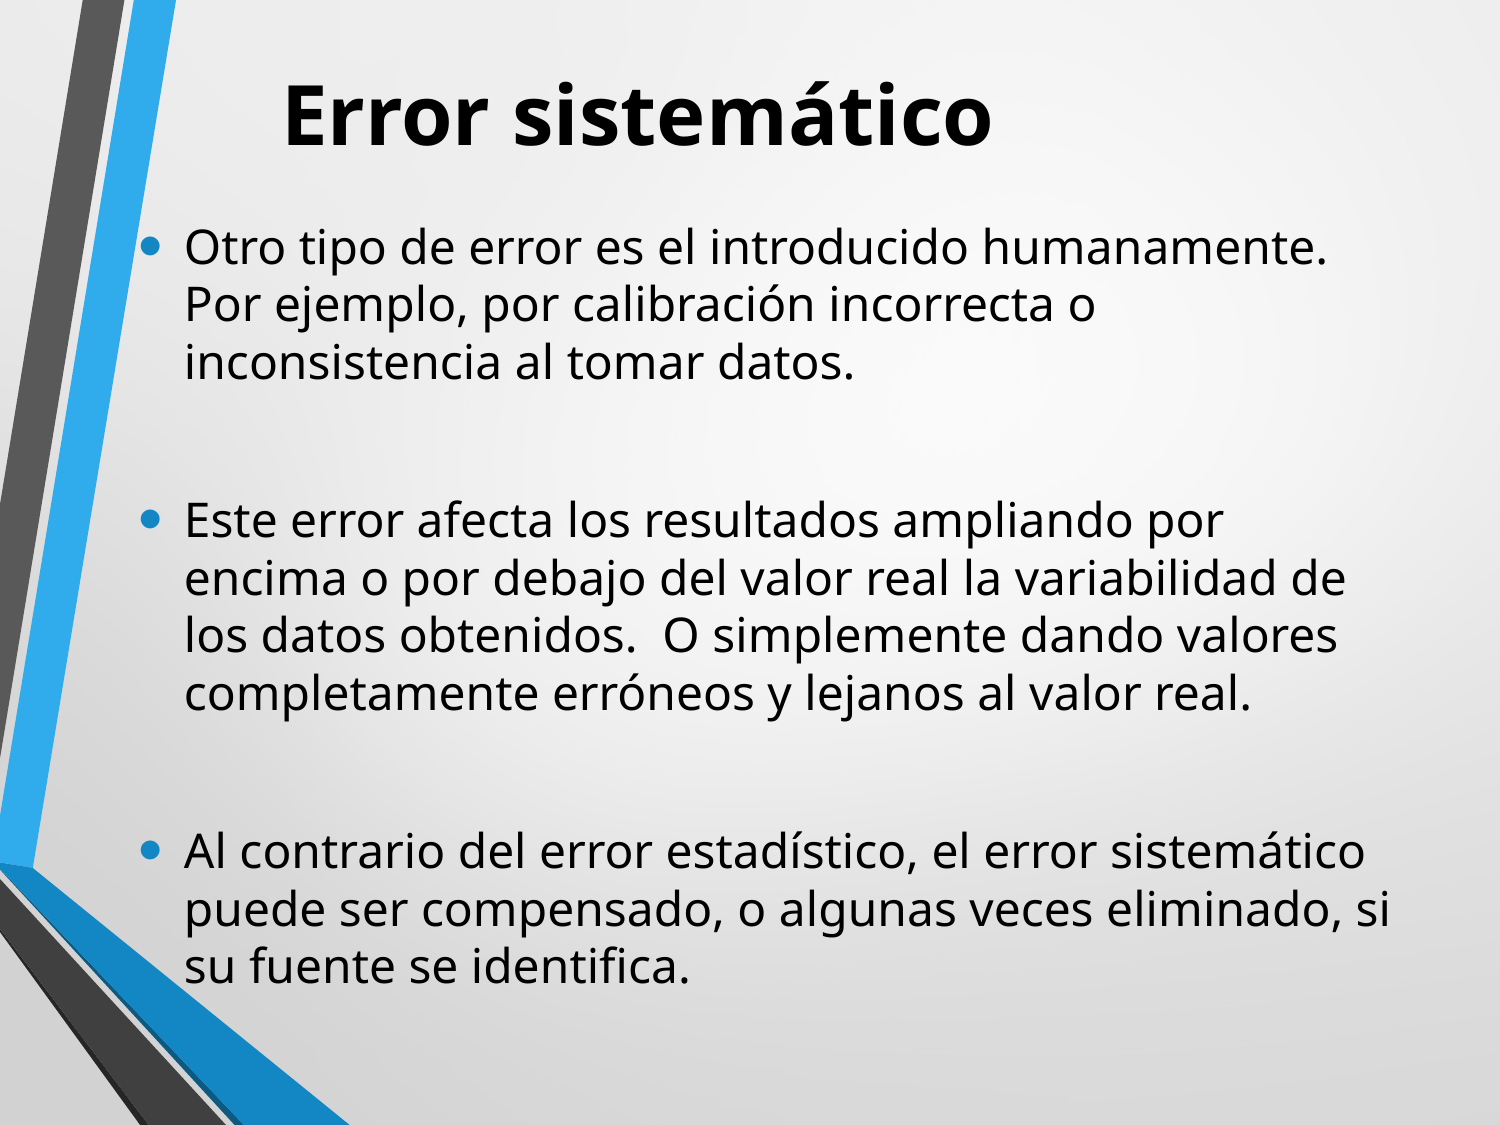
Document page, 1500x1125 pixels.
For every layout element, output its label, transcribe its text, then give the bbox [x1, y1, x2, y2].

list Otro tipo de error es el introducido humanamente. Por ejemplo, por calibración incorrecta o inconsistencia al tomar datos. Este error afecta los resultados ampliando por encima o por debajo del valor real la variabilidad de los datos obtenidos. O simplemente dando valores completamente erróneos y lejanos al valor real. Al contrario del error estadístico, el error sistemático puede ser compensado, o algunas veces eliminado, si su fuente se identifica. [123, 208, 1412, 1015]
title Error sistemático [265, 30, 1010, 194]
